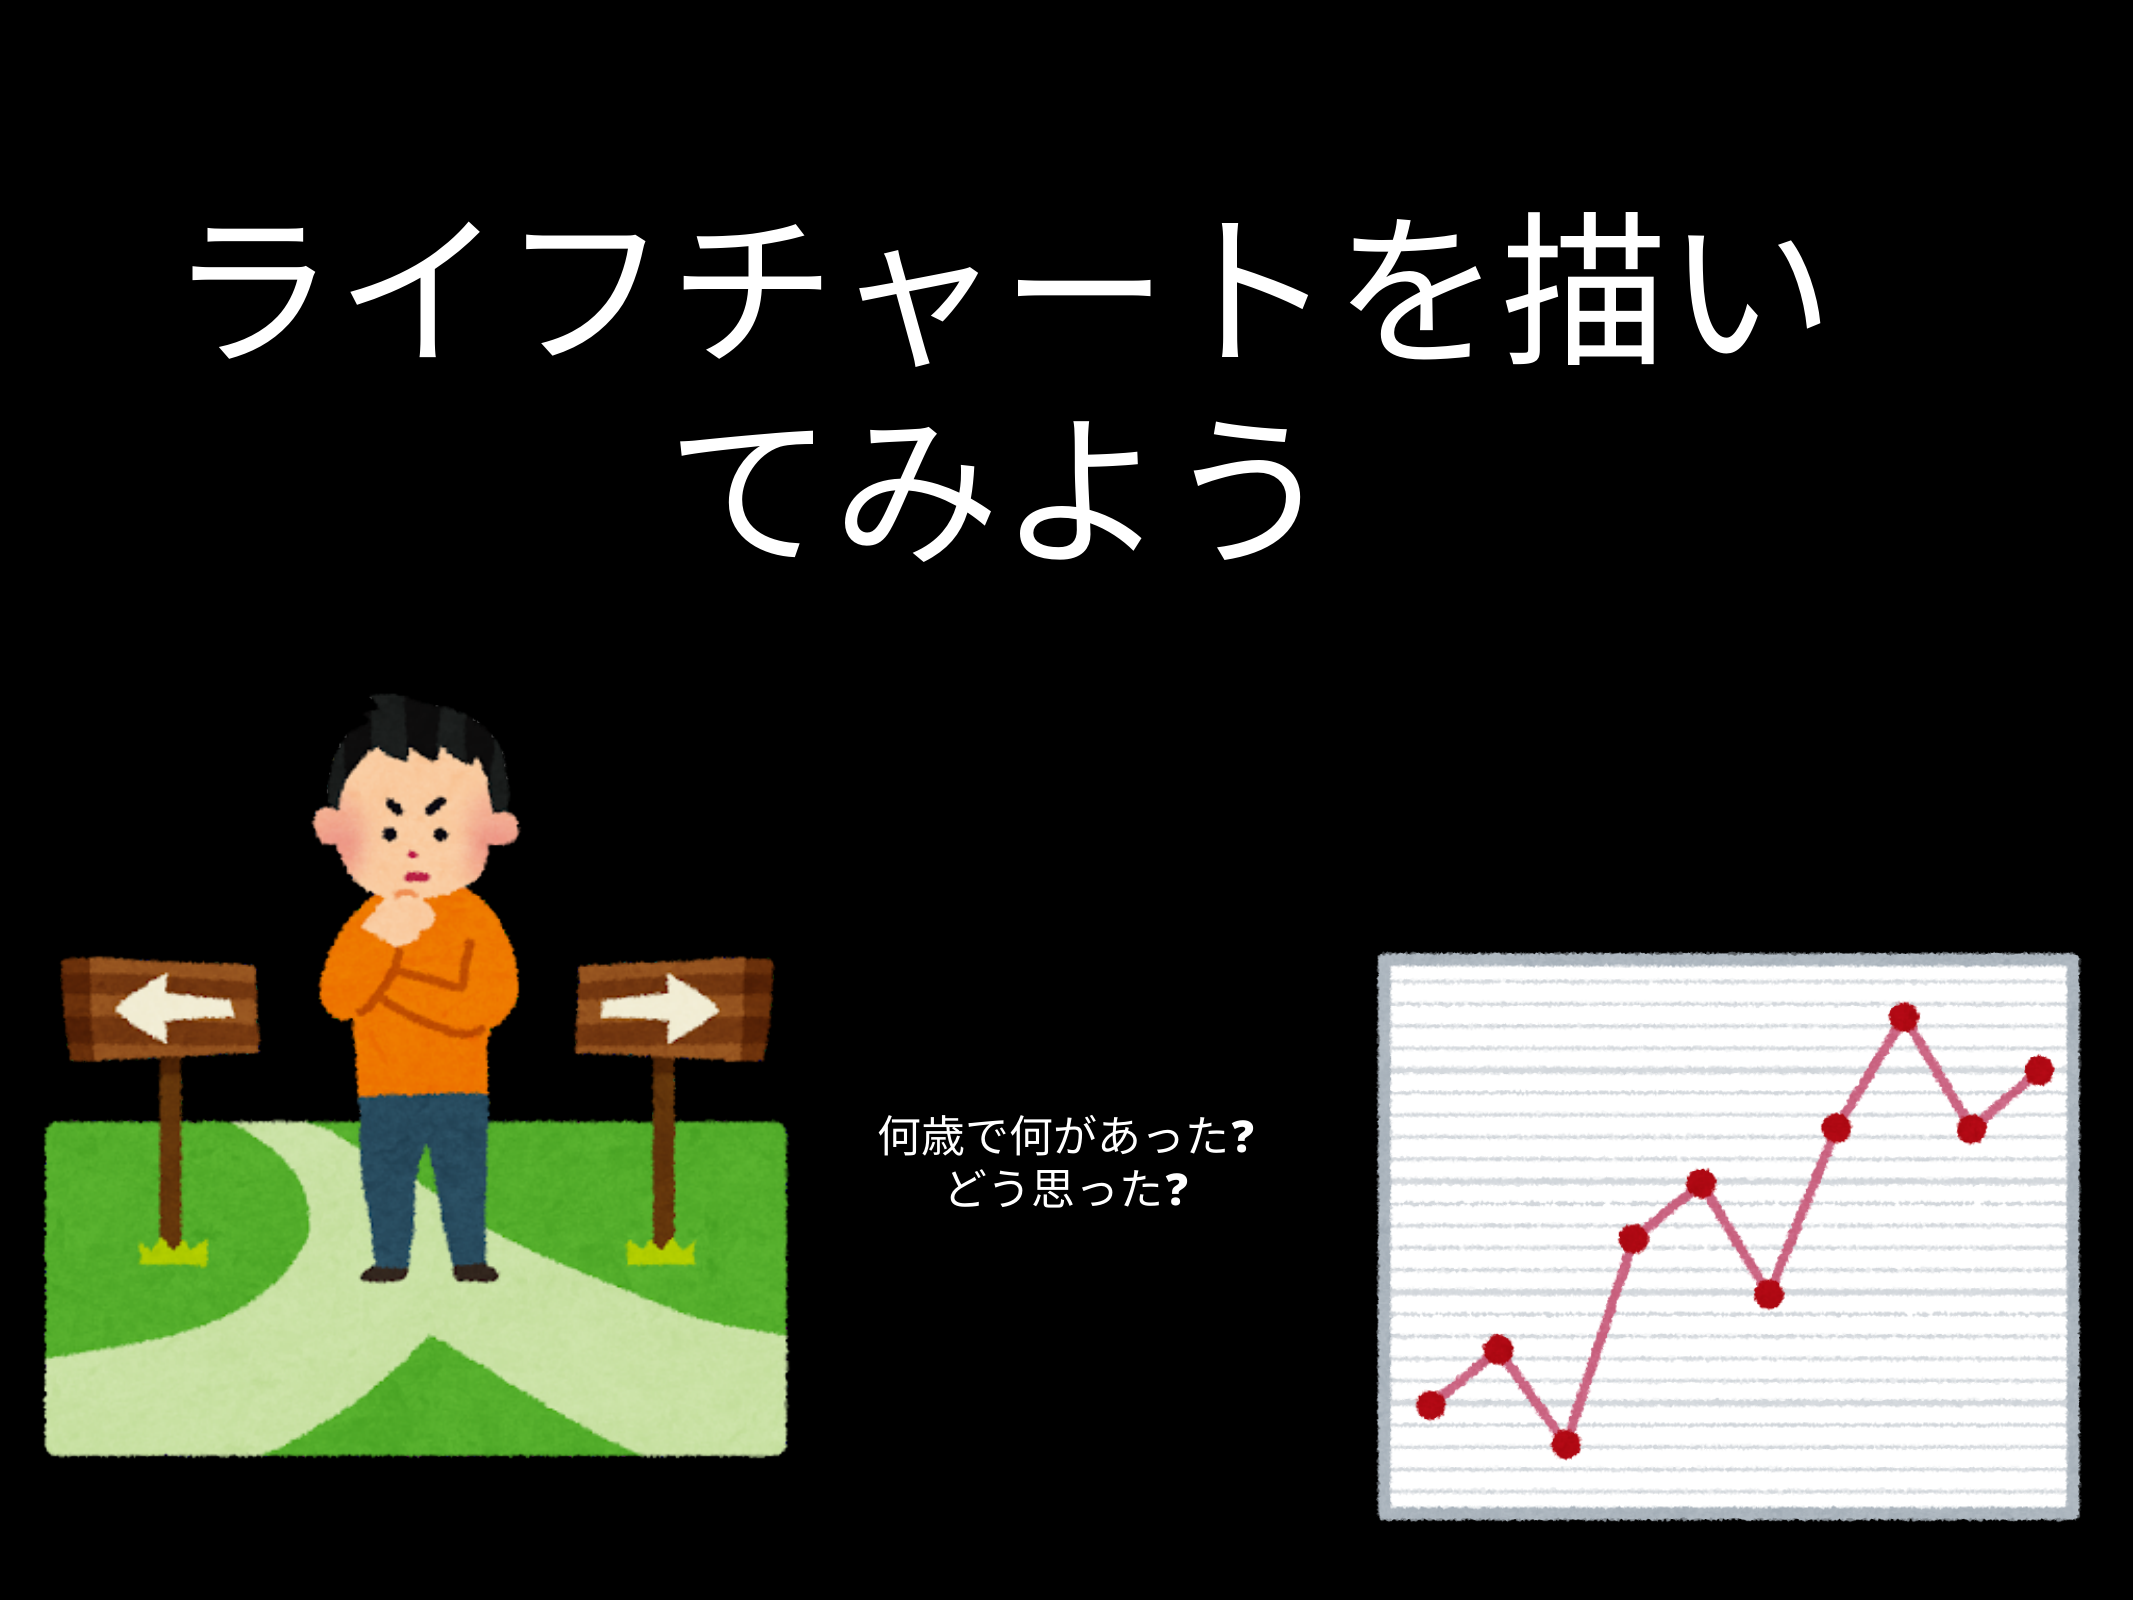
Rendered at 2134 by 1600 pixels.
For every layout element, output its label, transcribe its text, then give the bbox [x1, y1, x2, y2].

picture [1354, 859, 2108, 1600]
subtitle 何歳で何があった❓ どう思った❓ [823, 1100, 1354, 1287]
picture [7, 650, 823, 1484]
title ライフチャートを描いてみよう [141, 51, 1859, 595]
